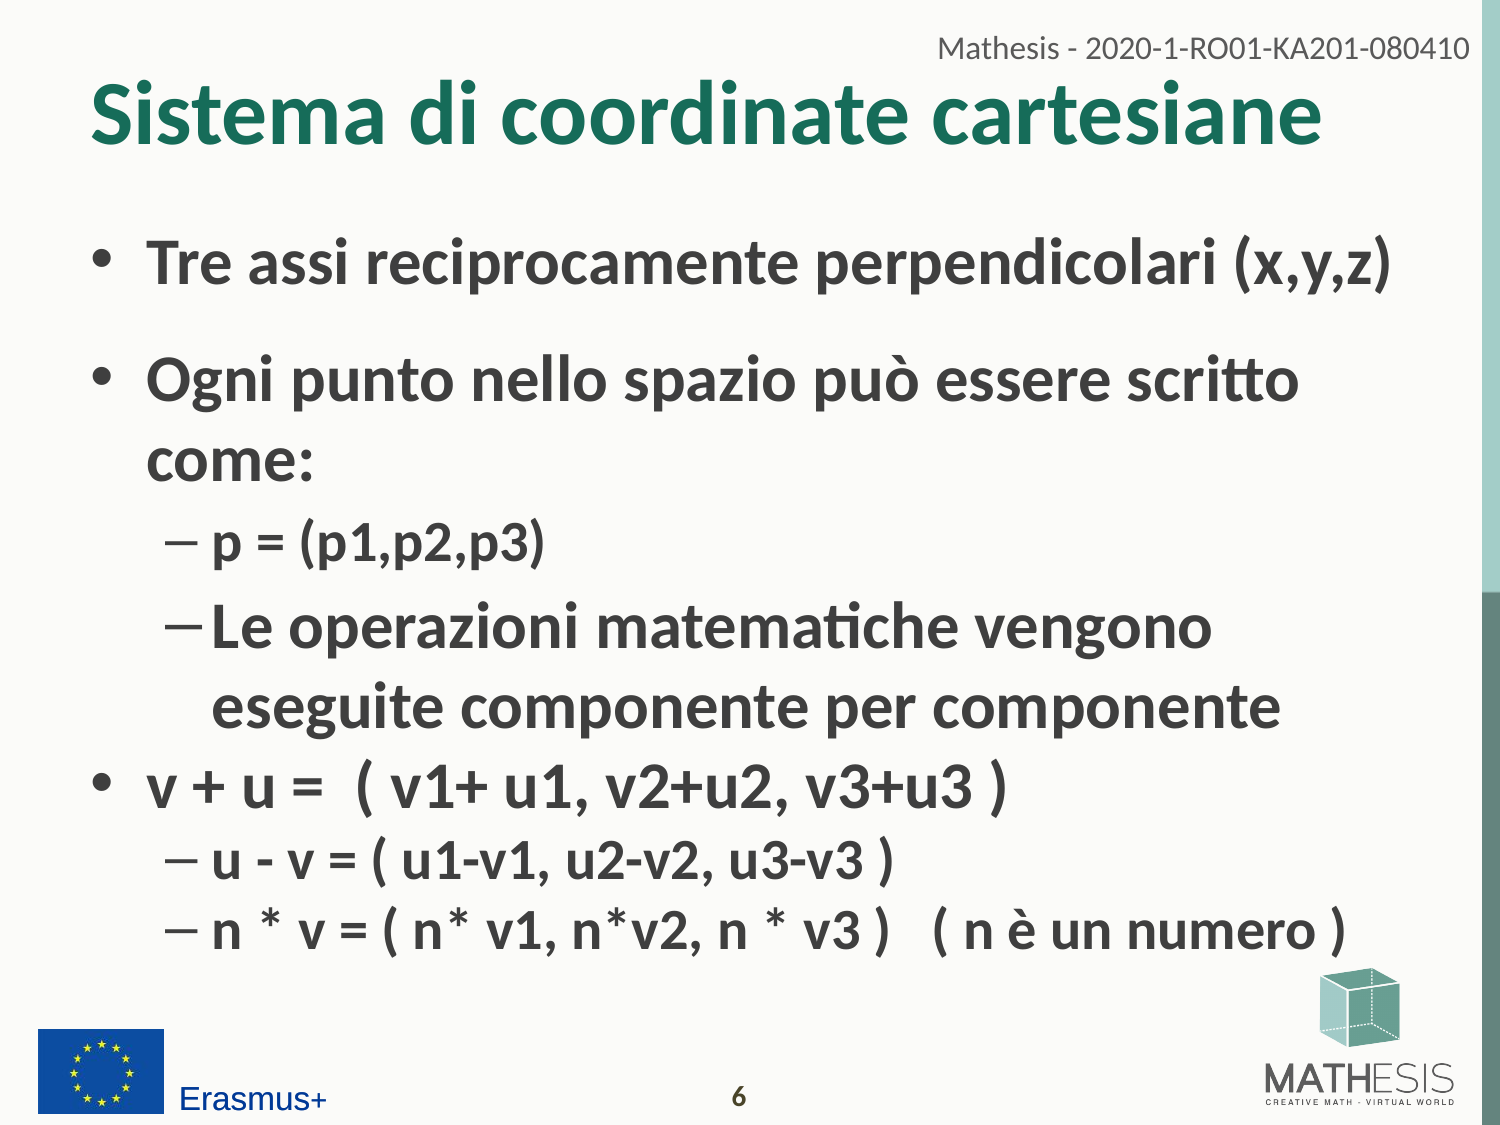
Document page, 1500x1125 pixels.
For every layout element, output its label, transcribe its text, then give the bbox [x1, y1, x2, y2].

title Sistema di coordinate cartesiane [75, 45, 1425, 209]
picture [38, 1029, 164, 1114]
list Tre assi reciprocamente perpendicolari (x,y,z) Ogni punto nello spazio può essere scritto come: p = (p1,p2,p3) Le operazioni matematiche vengono eseguite componente per componente v + u = ( v1+ u1, v2+u2, v3+u3 ) u - v = ( u1-v1, u2-v2, u3-v3 ) n * v = ( n* v1, n*v2, n * v3 ) ( n è un numero ) [75, 209, 1425, 953]
